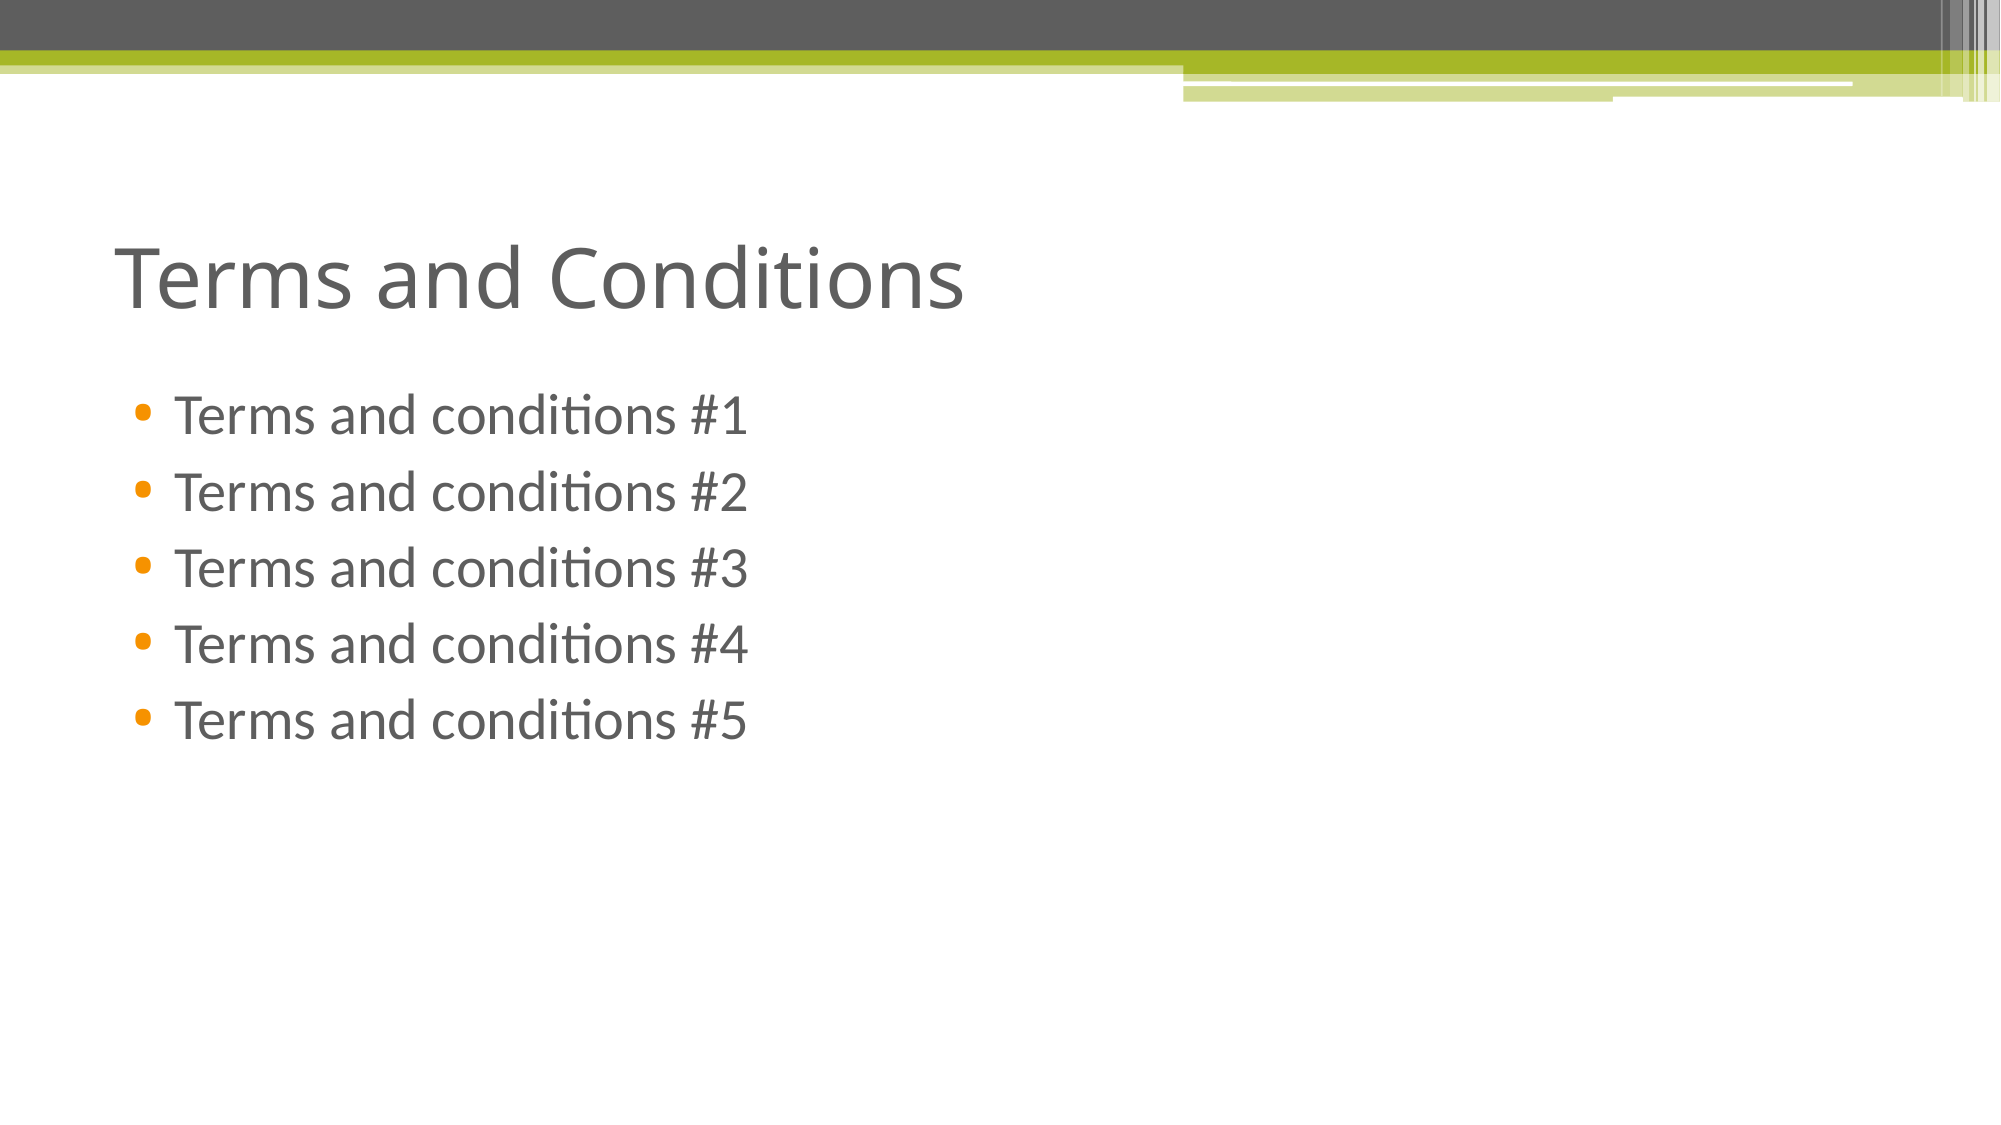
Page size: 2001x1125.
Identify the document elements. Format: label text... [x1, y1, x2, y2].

list Terms and conditions #1 Terms and conditions #2 Terms and conditions #3 Terms and conditions #4 Terms and conditions #5 [99, 368, 1900, 1079]
title Terms and Conditions [99, 187, 1900, 363]
